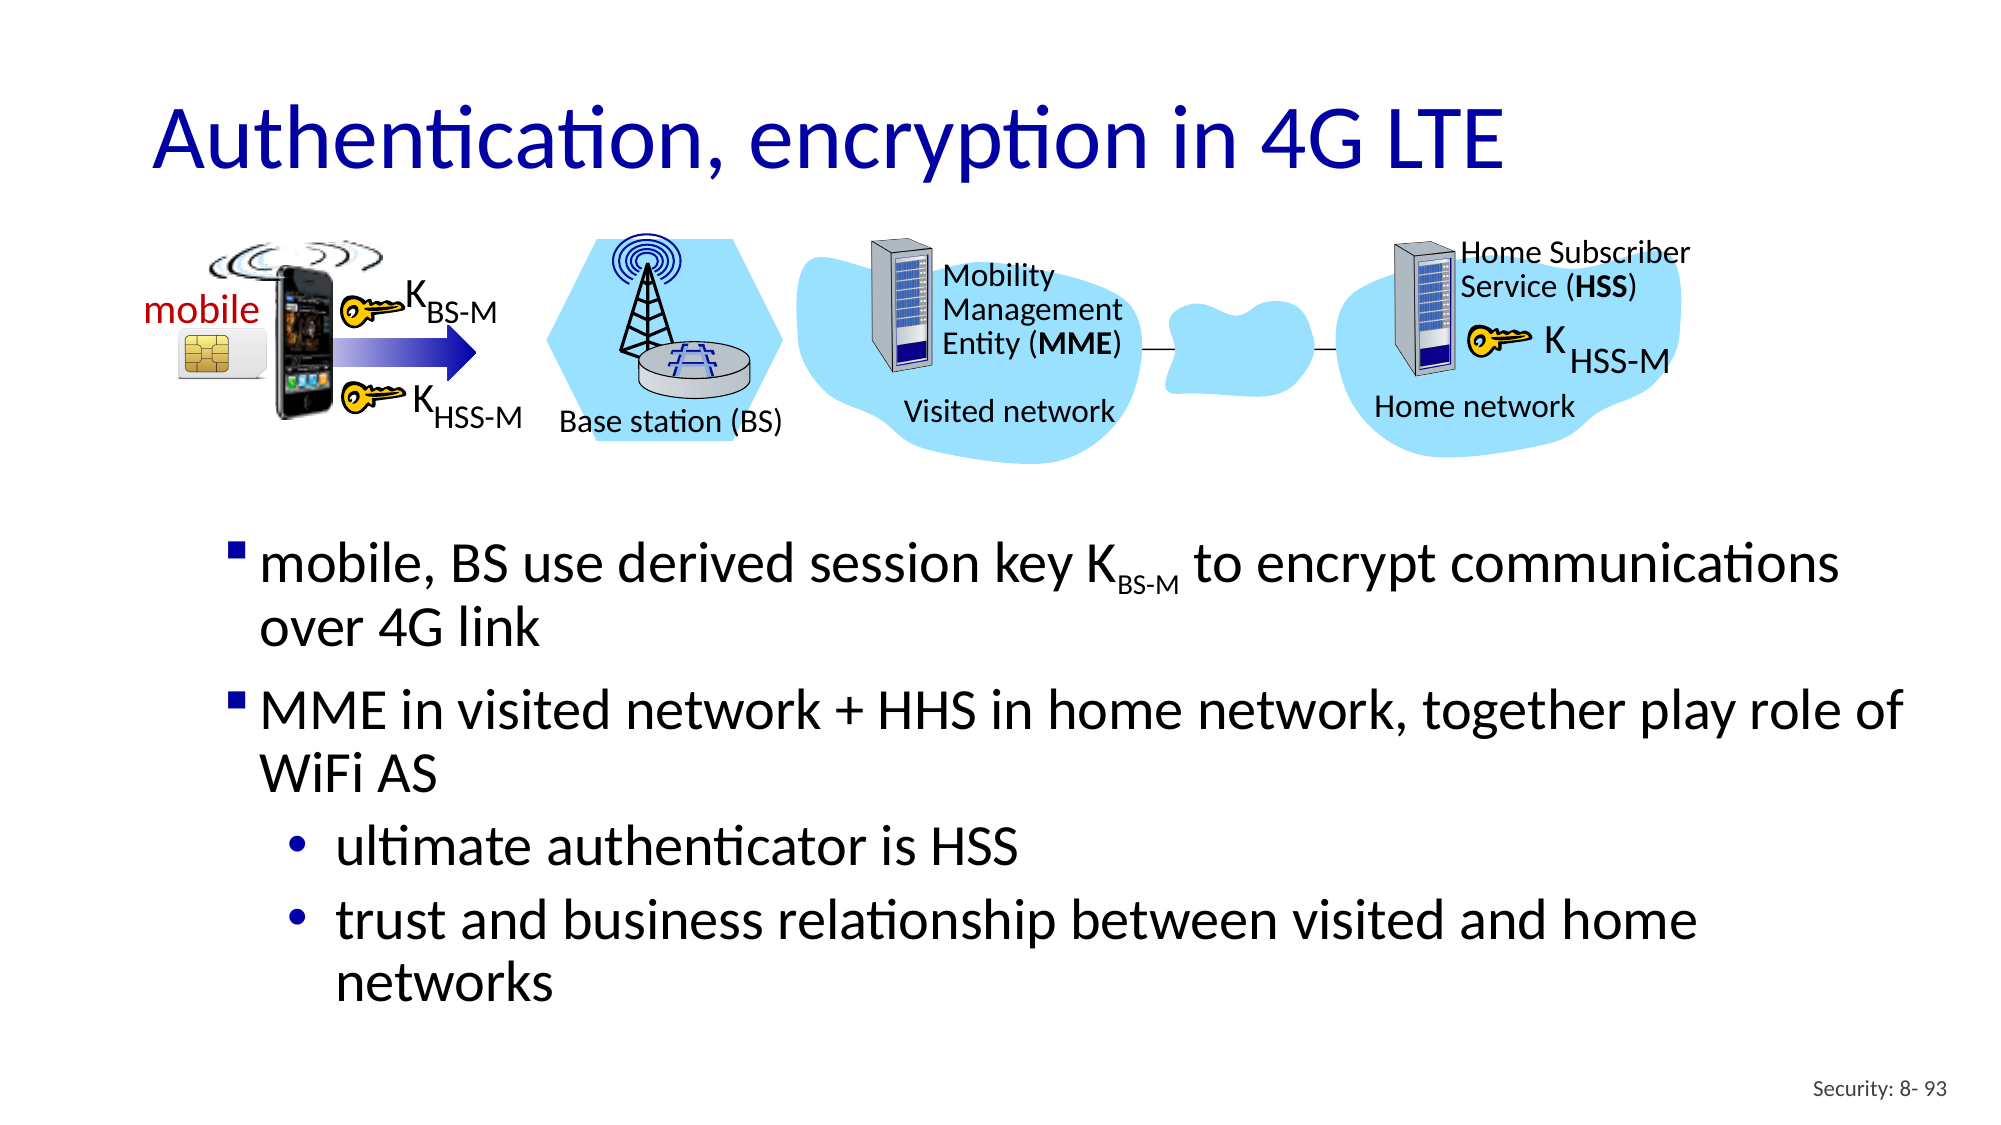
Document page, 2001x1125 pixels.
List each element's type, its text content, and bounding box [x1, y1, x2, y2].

text_box mobile, BS use derived session key KBS-M to encrypt communications over 4G link MME in visited network + HHS in home network, together play role of WiFi AS ultimate authenticator is HSS trust and business relationship between visited and home networks [186, 519, 1935, 1073]
slide_number Security: 8- 93 [1512, 1056, 1963, 1117]
text_box Authentication, encryption in 4G LTE [137, 65, 1863, 213]
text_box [128, 228, 1722, 470]
